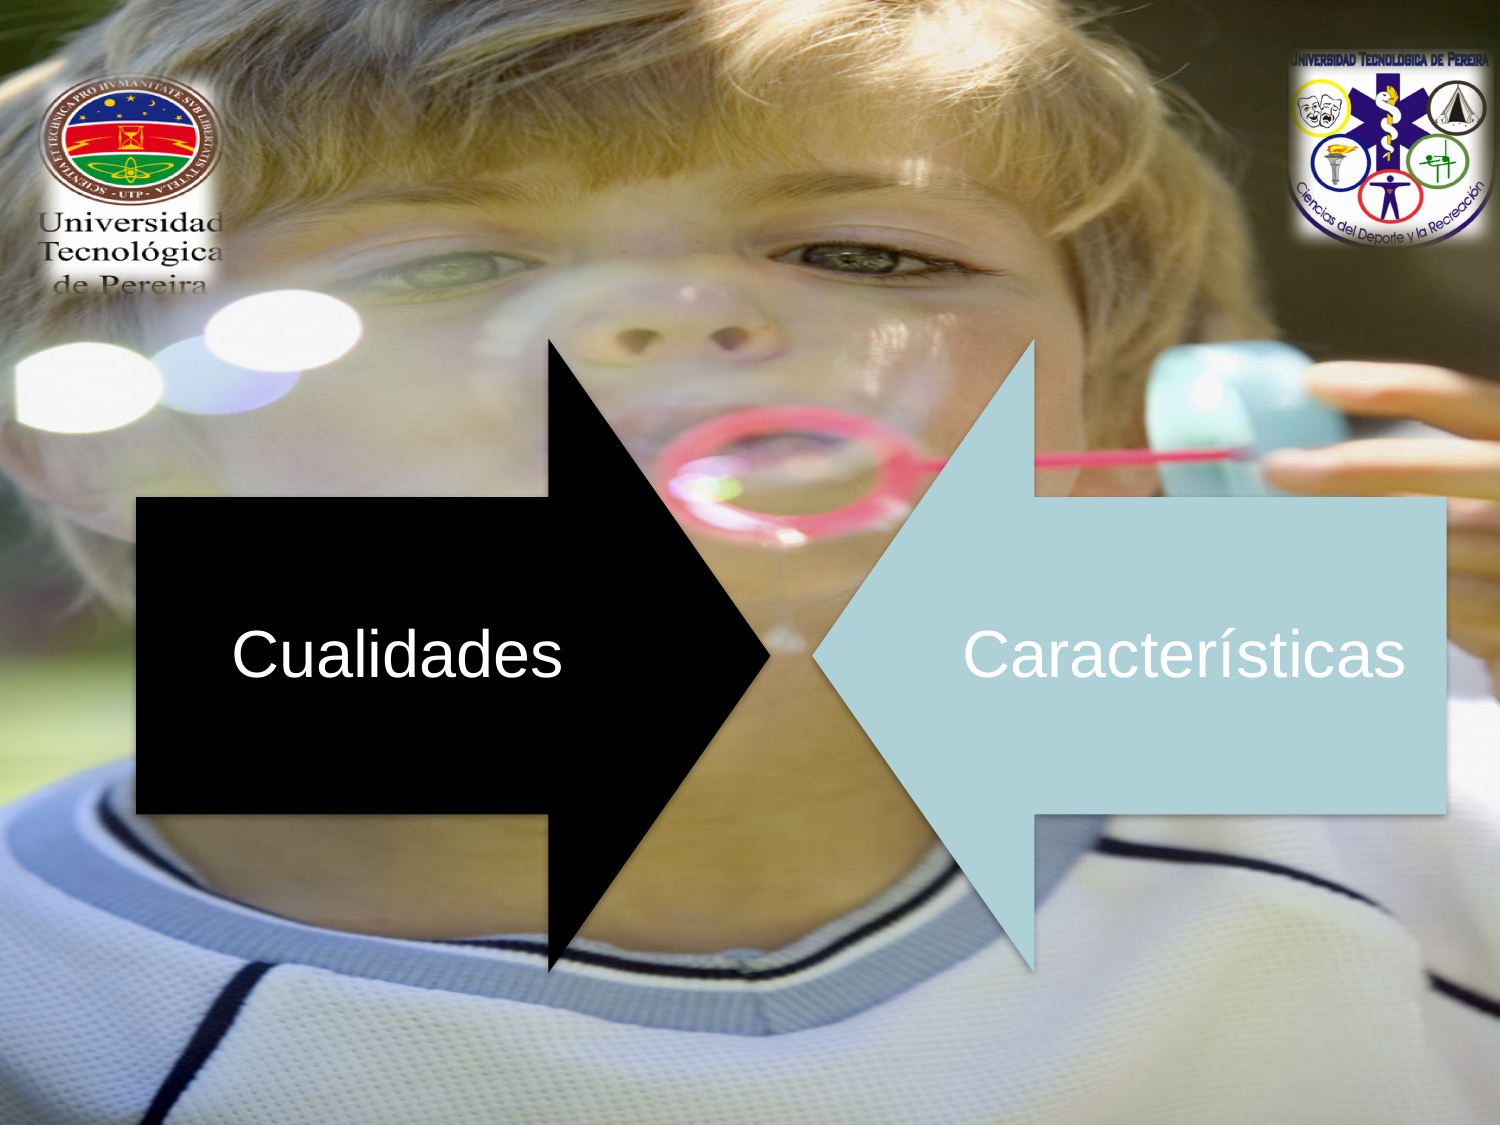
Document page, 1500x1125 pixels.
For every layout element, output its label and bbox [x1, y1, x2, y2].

text_box [135, 228, 1448, 1083]
picture [0, 0, 1500, 1125]
